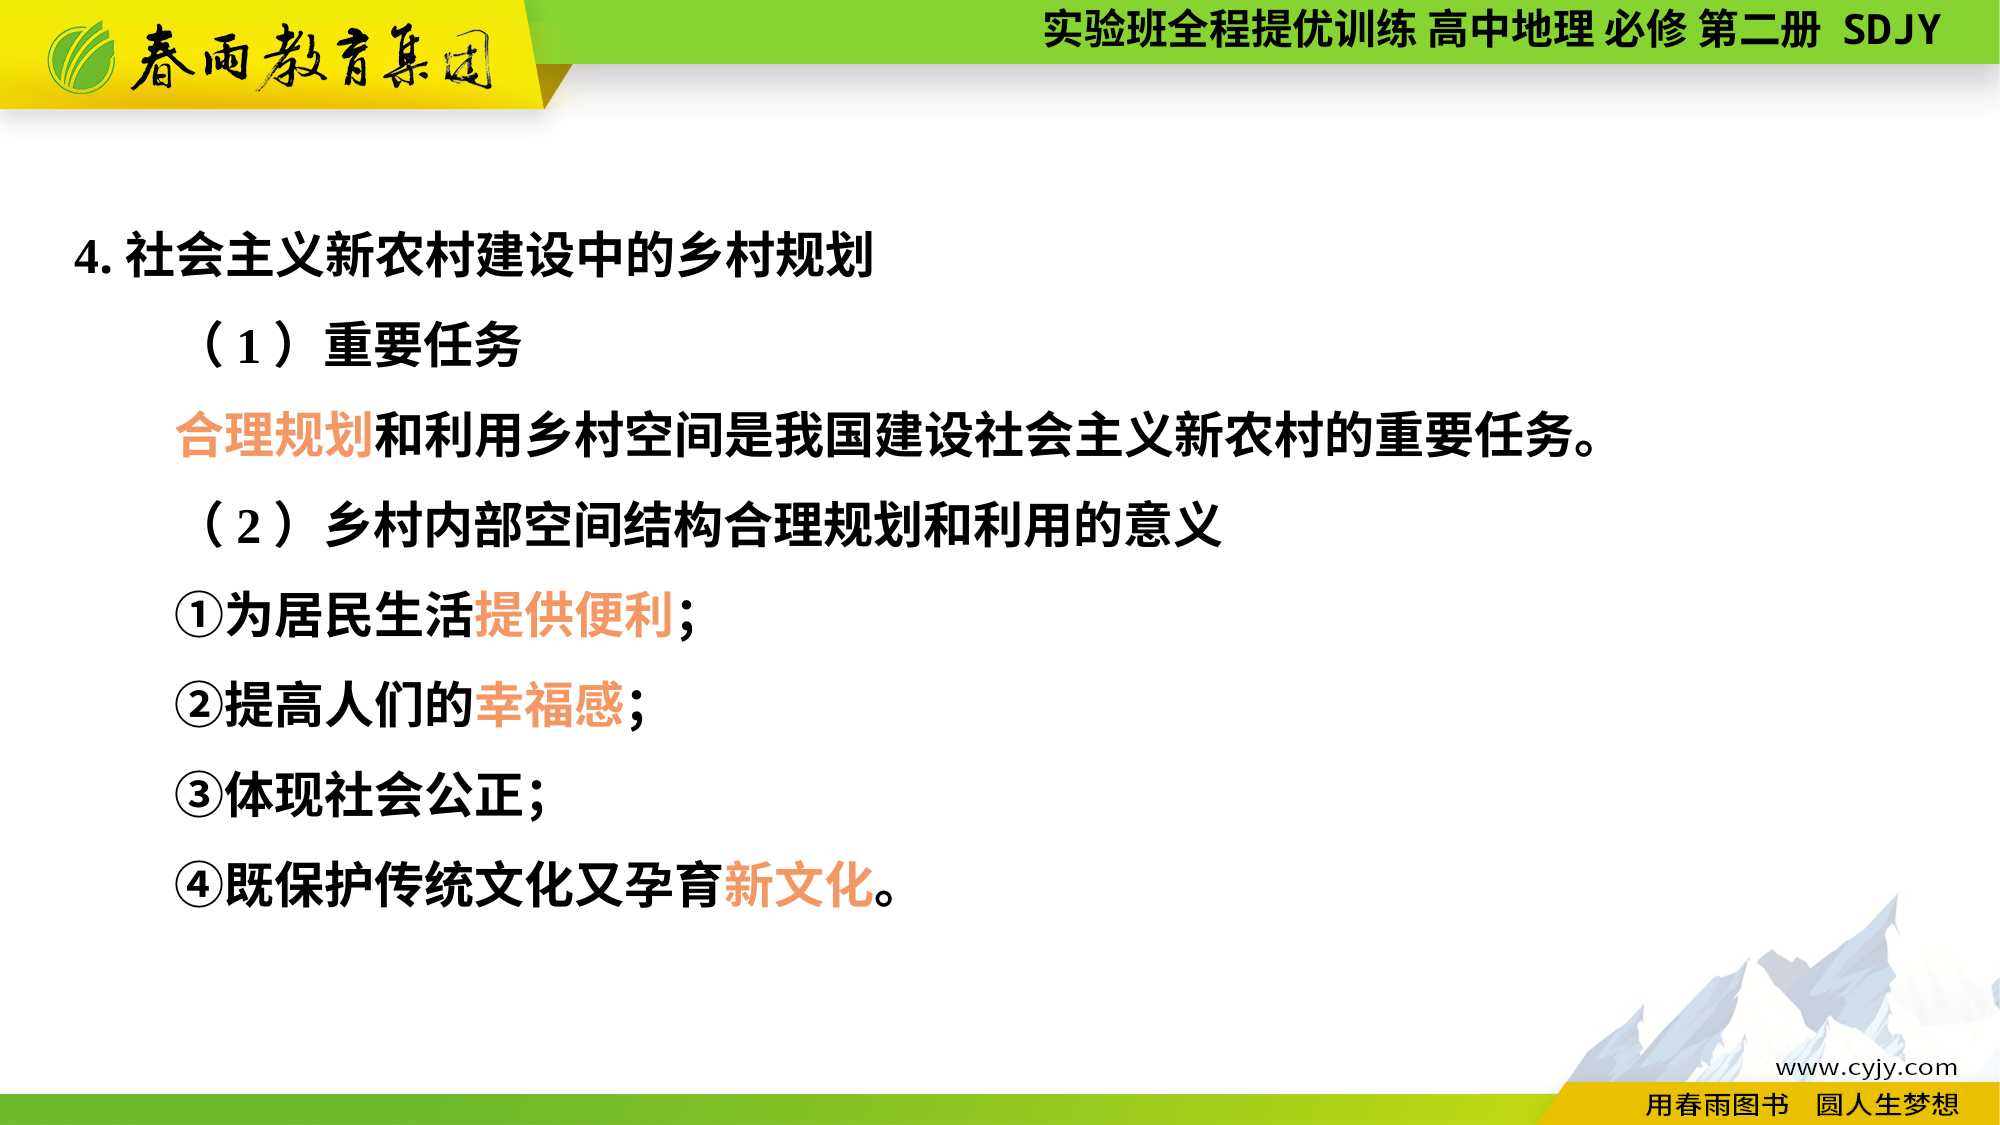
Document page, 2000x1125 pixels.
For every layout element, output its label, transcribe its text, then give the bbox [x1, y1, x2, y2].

picture [0, 0, 2000, 1125]
list 4.社会主义新农村建设中的乡村规划 （1）重要任务 合理规划和利用乡村空间是我国建设社会主义新农村的重要任务。 （2）乡村内部空间结构合理规划和利用的意义 ①为居民生活提供便利； ②提高人们的幸福感； ③体现社会公正； ④既保护传统文化又孕育新文化。 [59, 186, 1944, 917]
